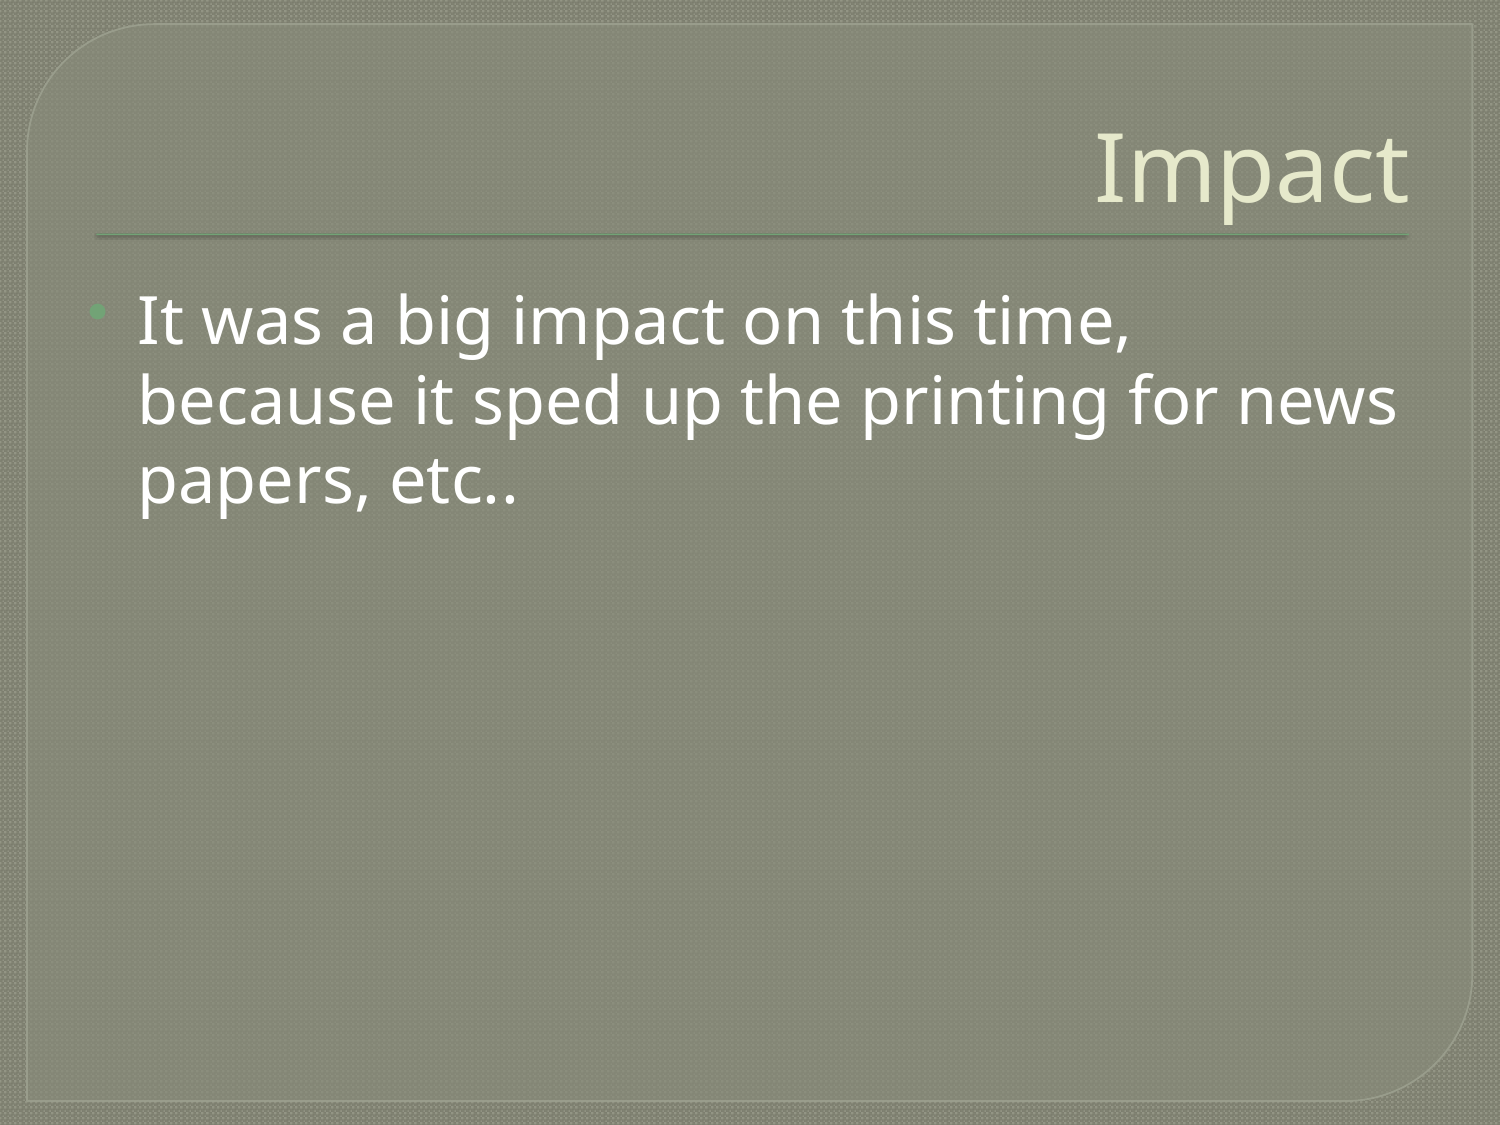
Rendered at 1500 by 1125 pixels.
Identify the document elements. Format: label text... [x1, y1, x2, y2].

title Impact [75, 41, 1425, 230]
list It was a big impact on this time, because it sped up the printing for news papers, etc.. [75, 270, 1425, 1013]
